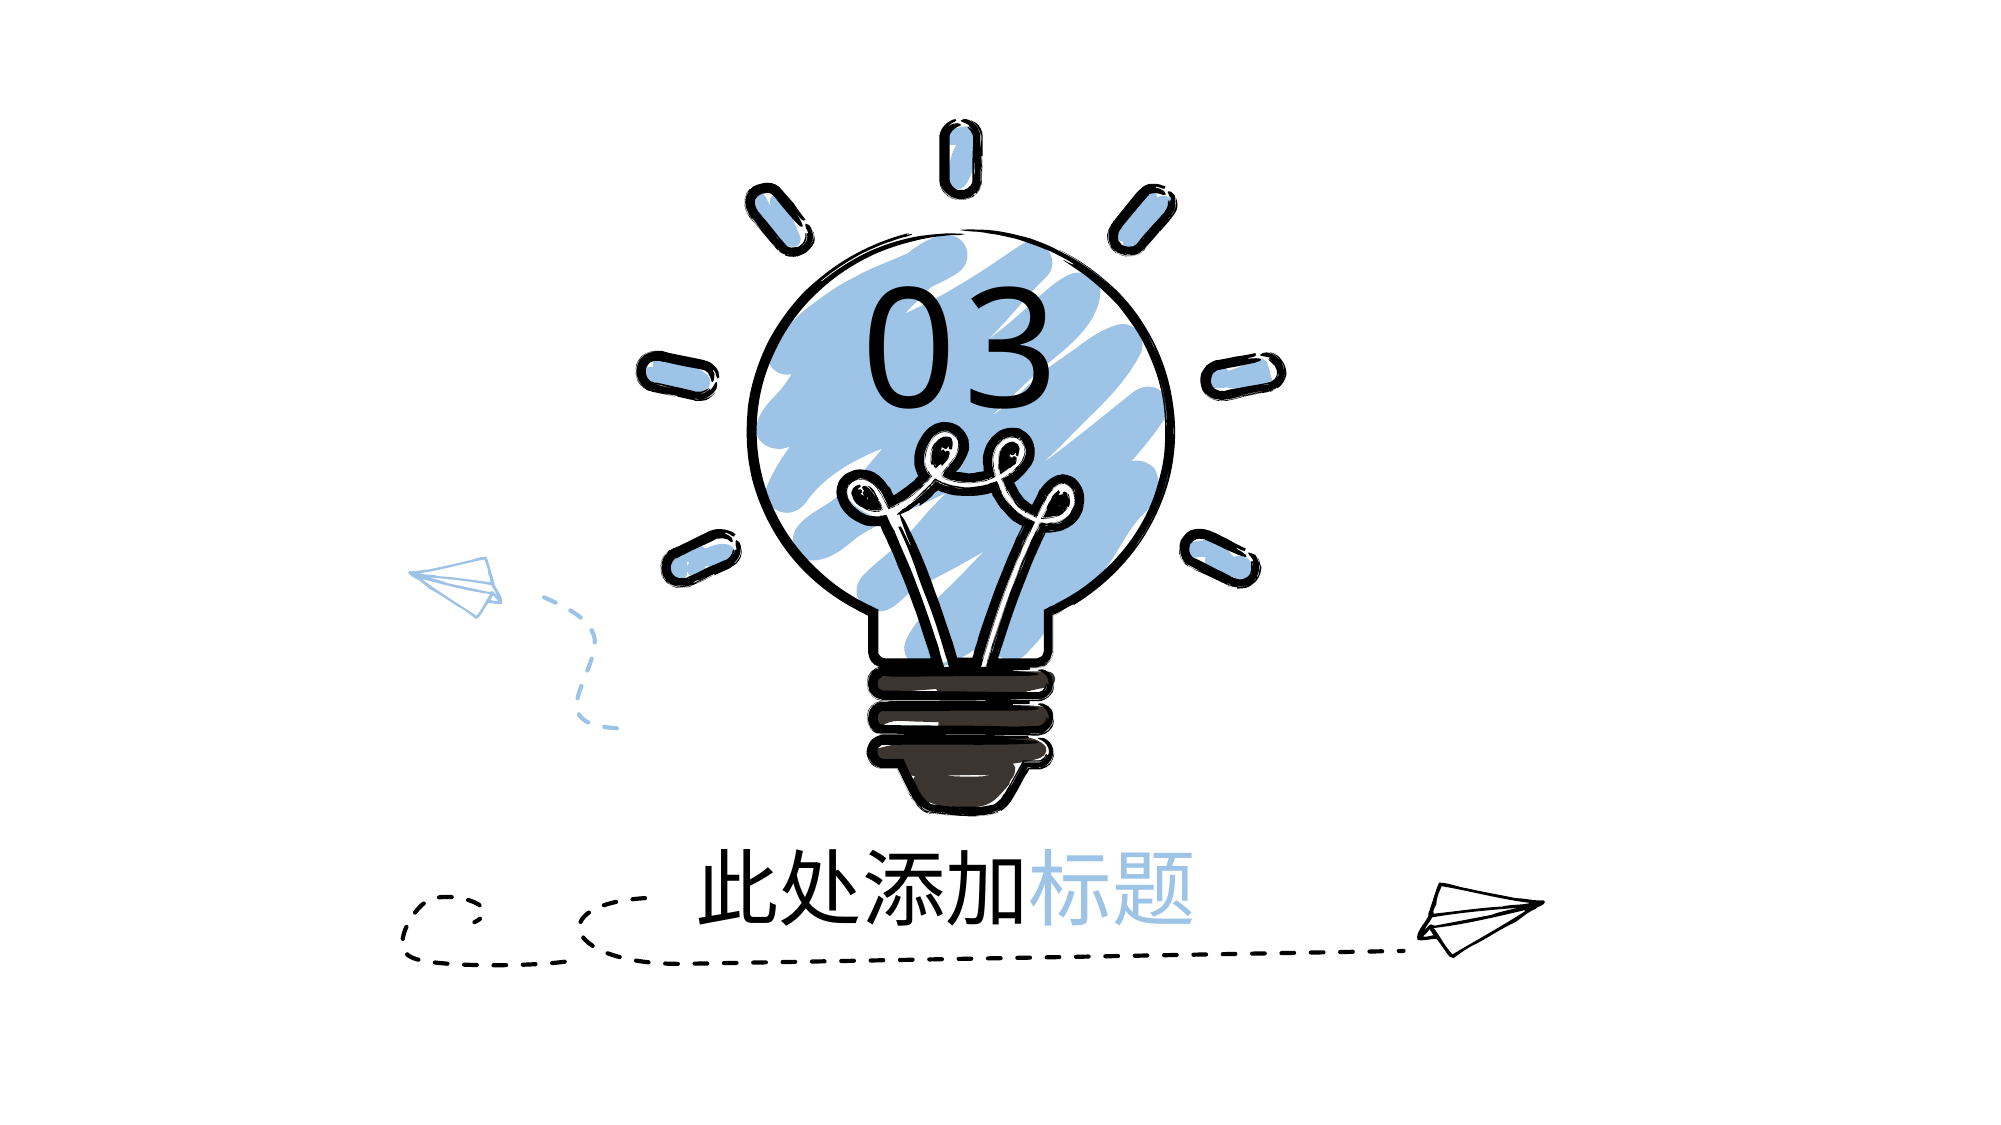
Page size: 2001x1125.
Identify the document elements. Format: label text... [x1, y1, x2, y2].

text_box [543, 596, 622, 730]
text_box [634, 119, 1287, 817]
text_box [402, 882, 1545, 966]
text_box 此处添加标题 [681, 828, 1283, 882]
text_box [408, 556, 503, 619]
